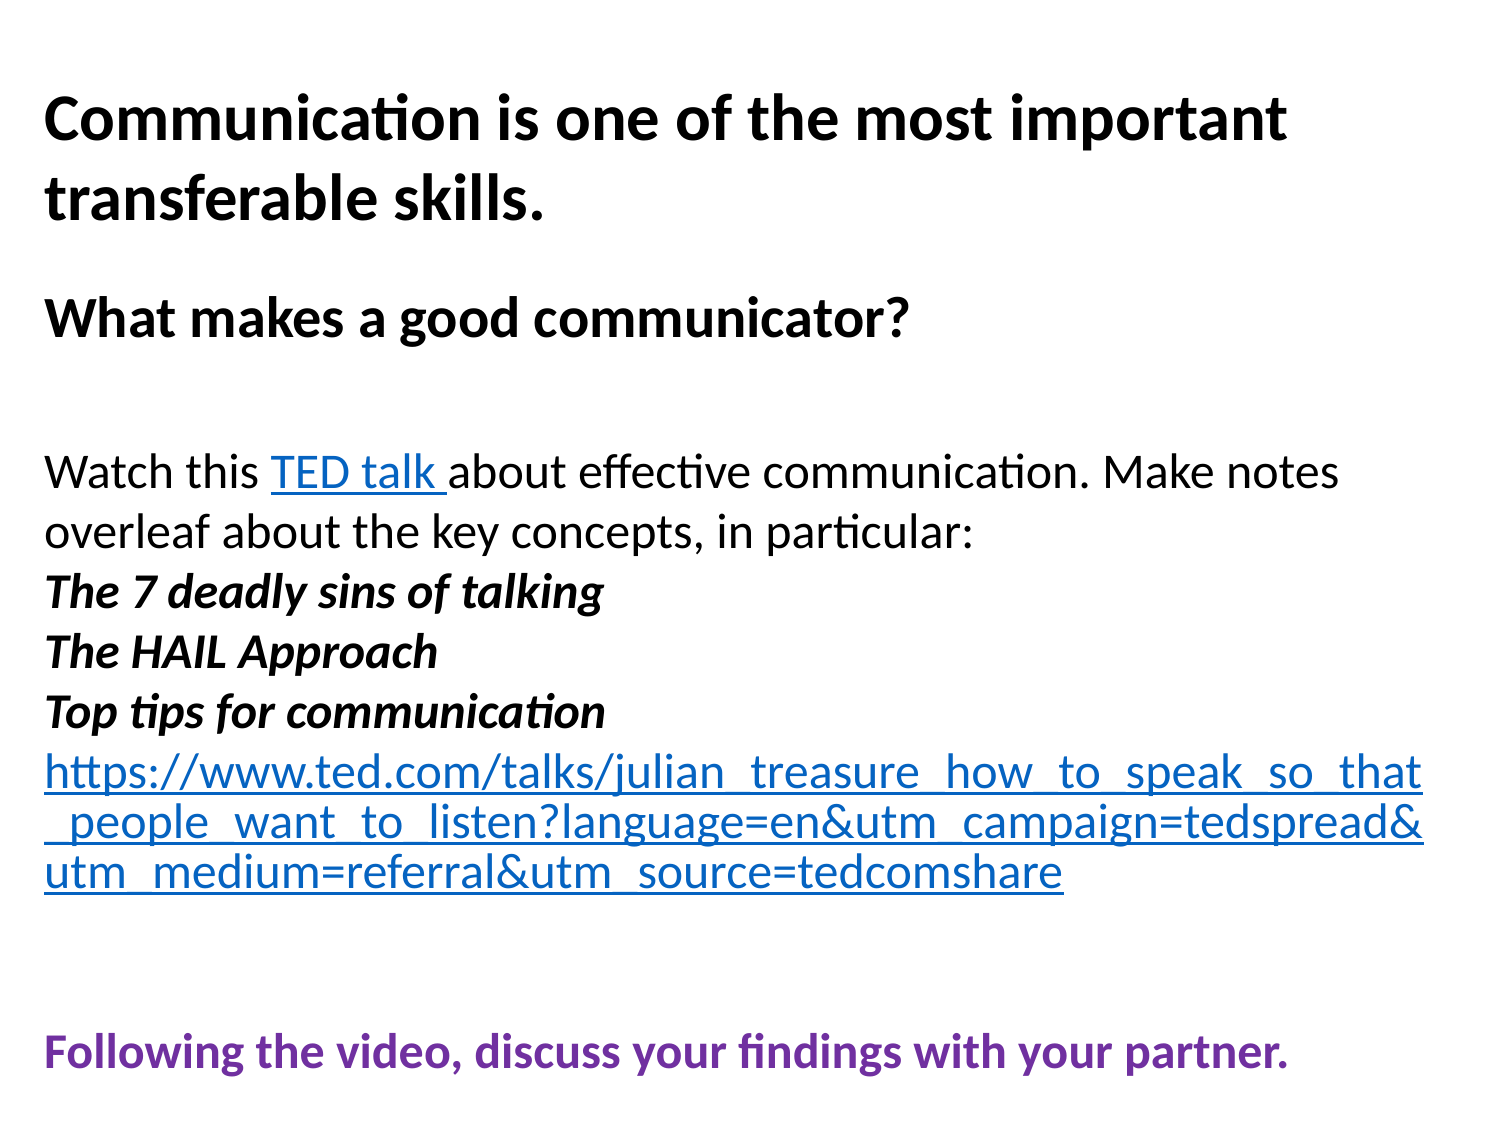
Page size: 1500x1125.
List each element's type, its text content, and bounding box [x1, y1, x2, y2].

text_box Communication is one of the most important transferable skills. What makes a good communicator? Watch this TED talk about effective communication. Make notes overleaf about the key concepts, in particular: The 7 deadly sins of talking The HAIL Approach Top tips for communication https://www.ted.com/talks/julian_treasure_how_to_speak_so_that_people_want_to_listen?language=en&utm_campaign=tedspread&utm_medium=referral&utm_source=tedcomshare Following the video, discuss your findings with your partner. [29, 66, 1459, 1031]
